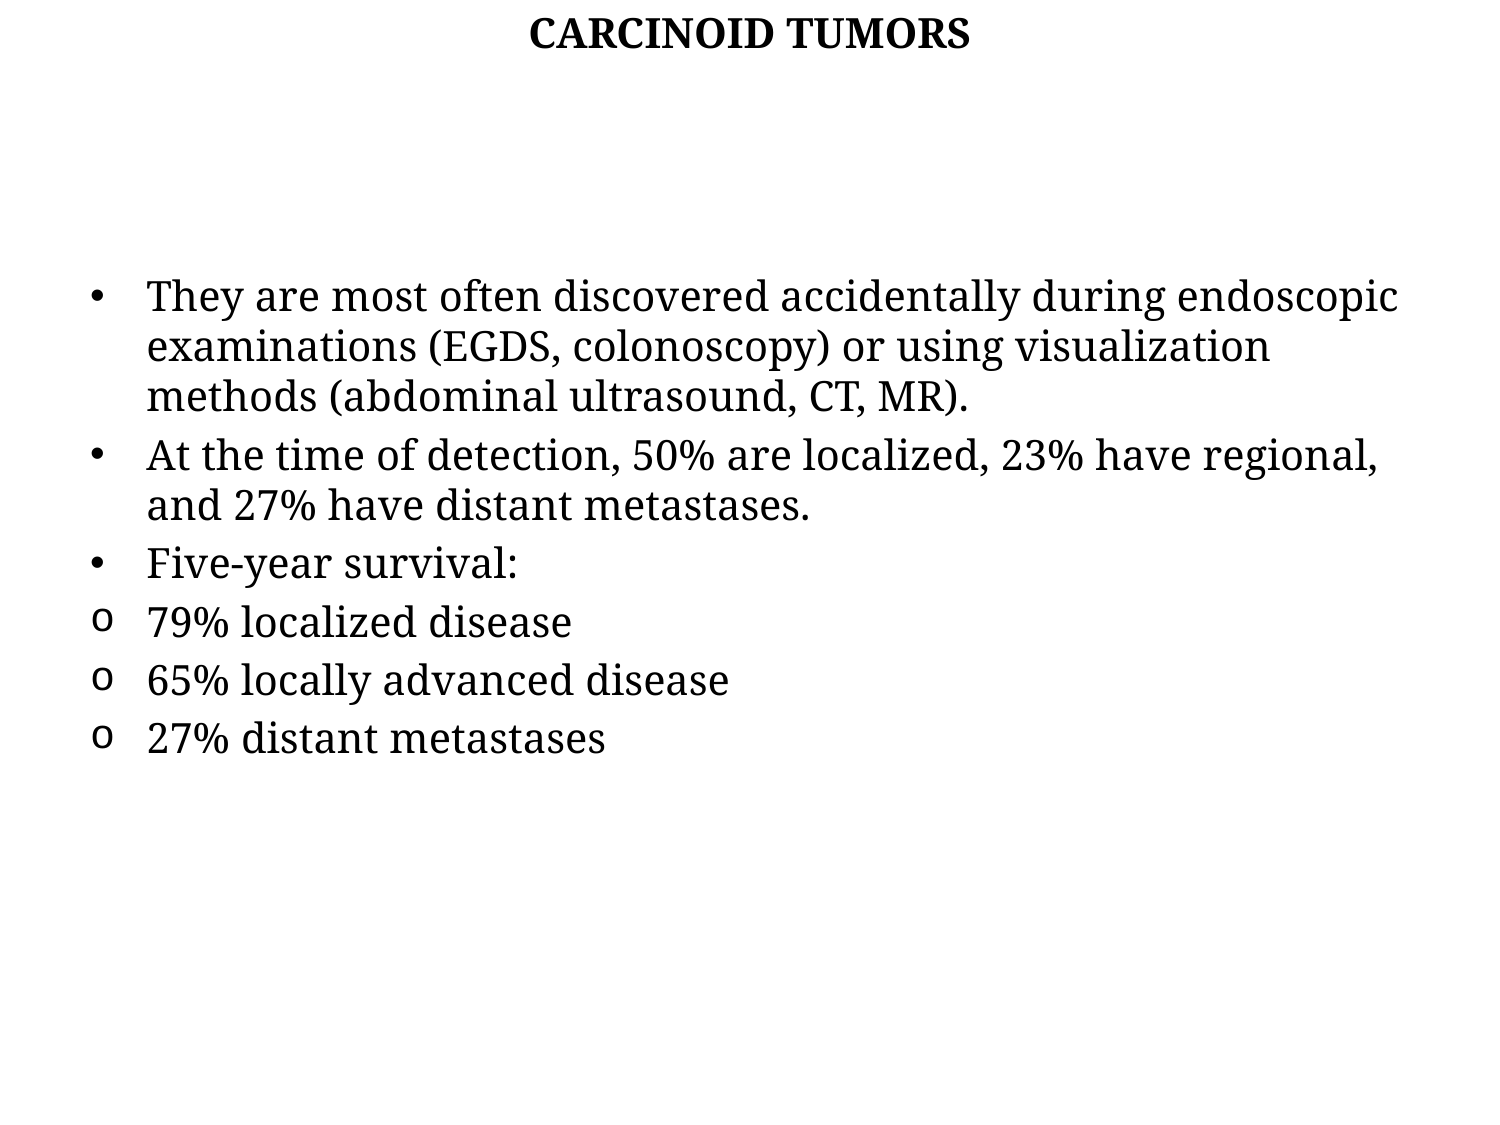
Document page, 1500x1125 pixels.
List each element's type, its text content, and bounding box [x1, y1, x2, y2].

list They are most often discovered accidentally during endoscopic examinations (EGDS, colonoscopy) or using visualization methods (abdominal ultrasound, CT, MR). At the time of detection, 50% are localized, 23% have regional, and 27% have distant metastases. Five-year survival: 79% localized disease 65% locally advanced disease 27% distant metastases [75, 262, 1425, 1005]
text_box CARCINOID TUMORS [0, 0, 1500, 63]
